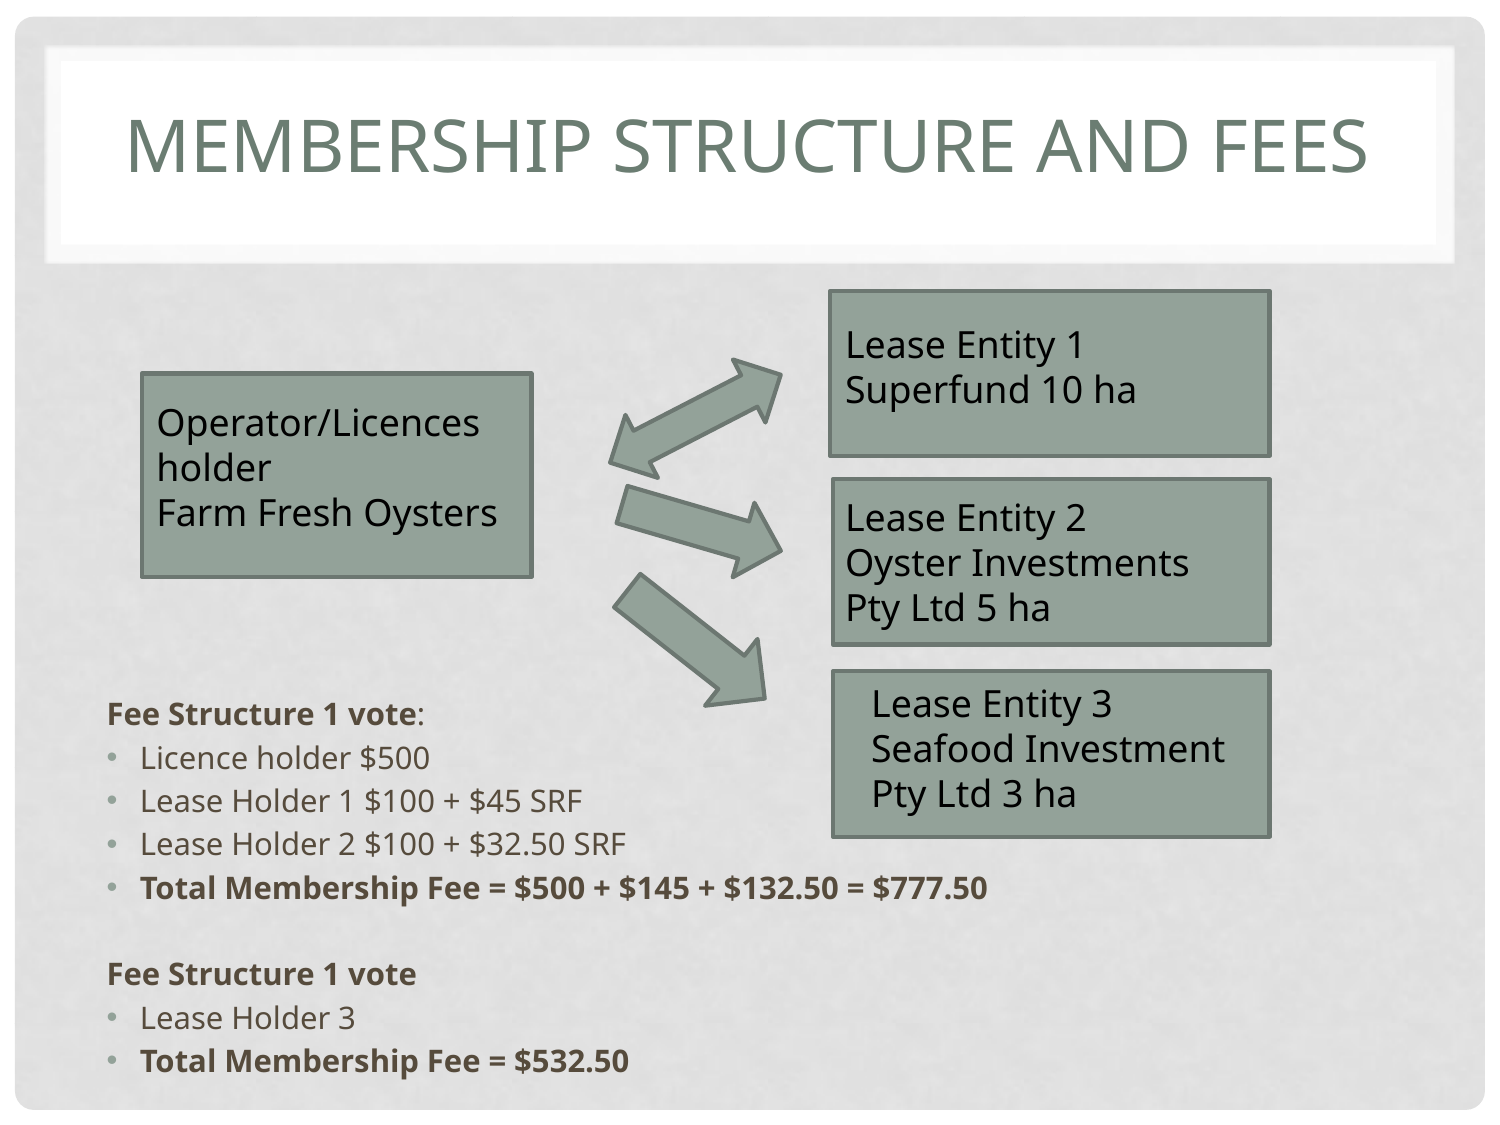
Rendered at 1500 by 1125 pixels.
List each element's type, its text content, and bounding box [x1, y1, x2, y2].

text_box [614, 483, 783, 580]
text_box [612, 571, 767, 708]
text_box Lease Entity 3 Seafood Investment Pty Ltd 3 ha [856, 672, 1270, 823]
text_box [140, 371, 534, 579]
text_box [608, 357, 783, 480]
text_box Operator/Licences holder Farm Fresh Oysters [141, 391, 532, 542]
title Membership structure and fees [69, 66, 1425, 220]
text_box Lease Entity 2 Oyster Investments Pty Ltd 5 ha [830, 486, 1223, 636]
list Fee Structure 1 vote: Licence holder $500 Lease Holder 1 $100 + $45 SRF Lease Holder 2 $100 + $32.50 SRF Total Membership Fee = $500 + $145 + $132.50 = $777.50 Fee Structure 1 vote Lease Holder 3 Total Membership Fee = $532.50 [75, 267, 1425, 1094]
text_box Lease Entity 1 Superfund 10 ha [830, 269, 1247, 419]
text_box [828, 289, 1272, 458]
text_box [831, 669, 1272, 839]
text_box [831, 477, 1272, 647]
